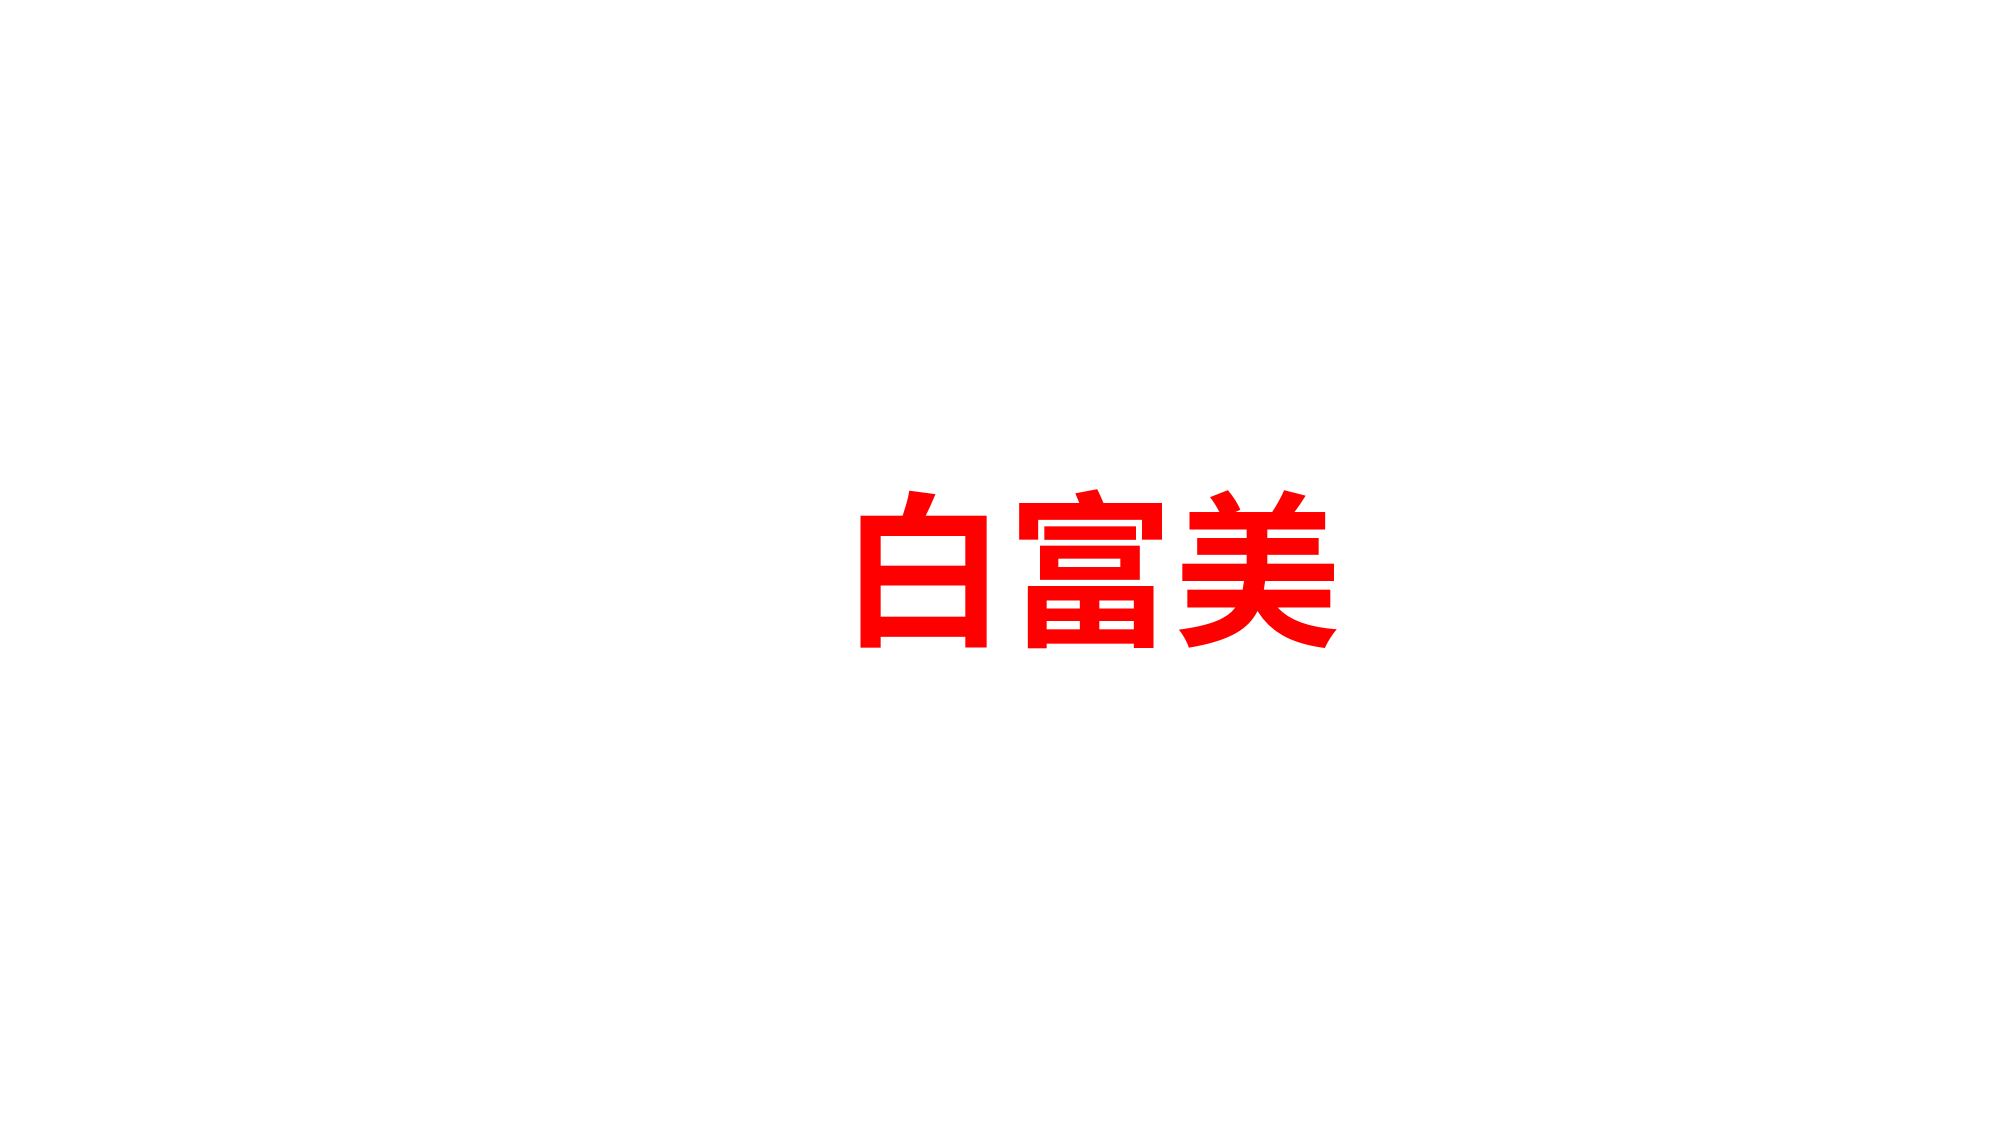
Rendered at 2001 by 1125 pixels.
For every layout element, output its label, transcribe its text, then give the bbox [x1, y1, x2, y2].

text_box 白富美 [826, 459, 1743, 675]
